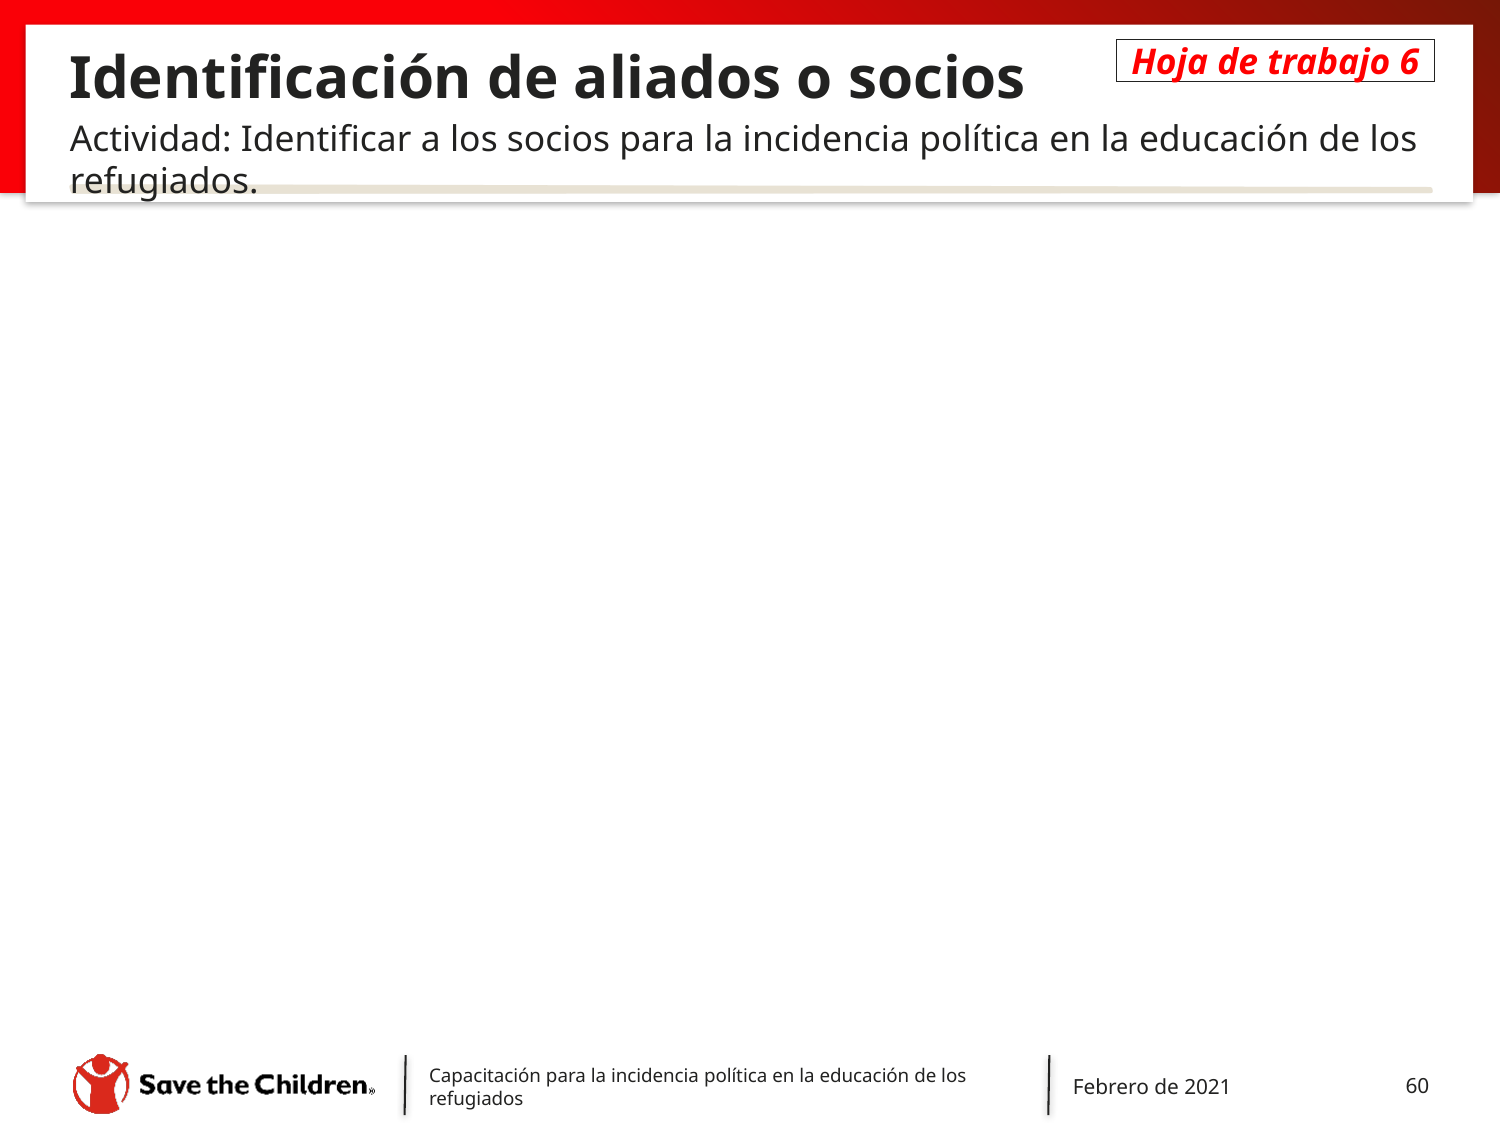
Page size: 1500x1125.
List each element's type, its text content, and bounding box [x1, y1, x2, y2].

footer Capacitación para la incidencia política en la educación de los refugiados [414, 1056, 1042, 1117]
slide_number 60 [1317, 1056, 1445, 1117]
title Identificación de aliados o socios [69, 33, 1429, 115]
slide_number Febrero de 2021 [1057, 1056, 1317, 1117]
text_box Hoja de trabajo 6 [1116, 39, 1435, 82]
picture [69, 184, 1433, 194]
list Actividad: Identificar a los socios para la incidencia política en la educación de los refugiados. [69, 115, 1443, 178]
picture [62, 1043, 386, 1125]
